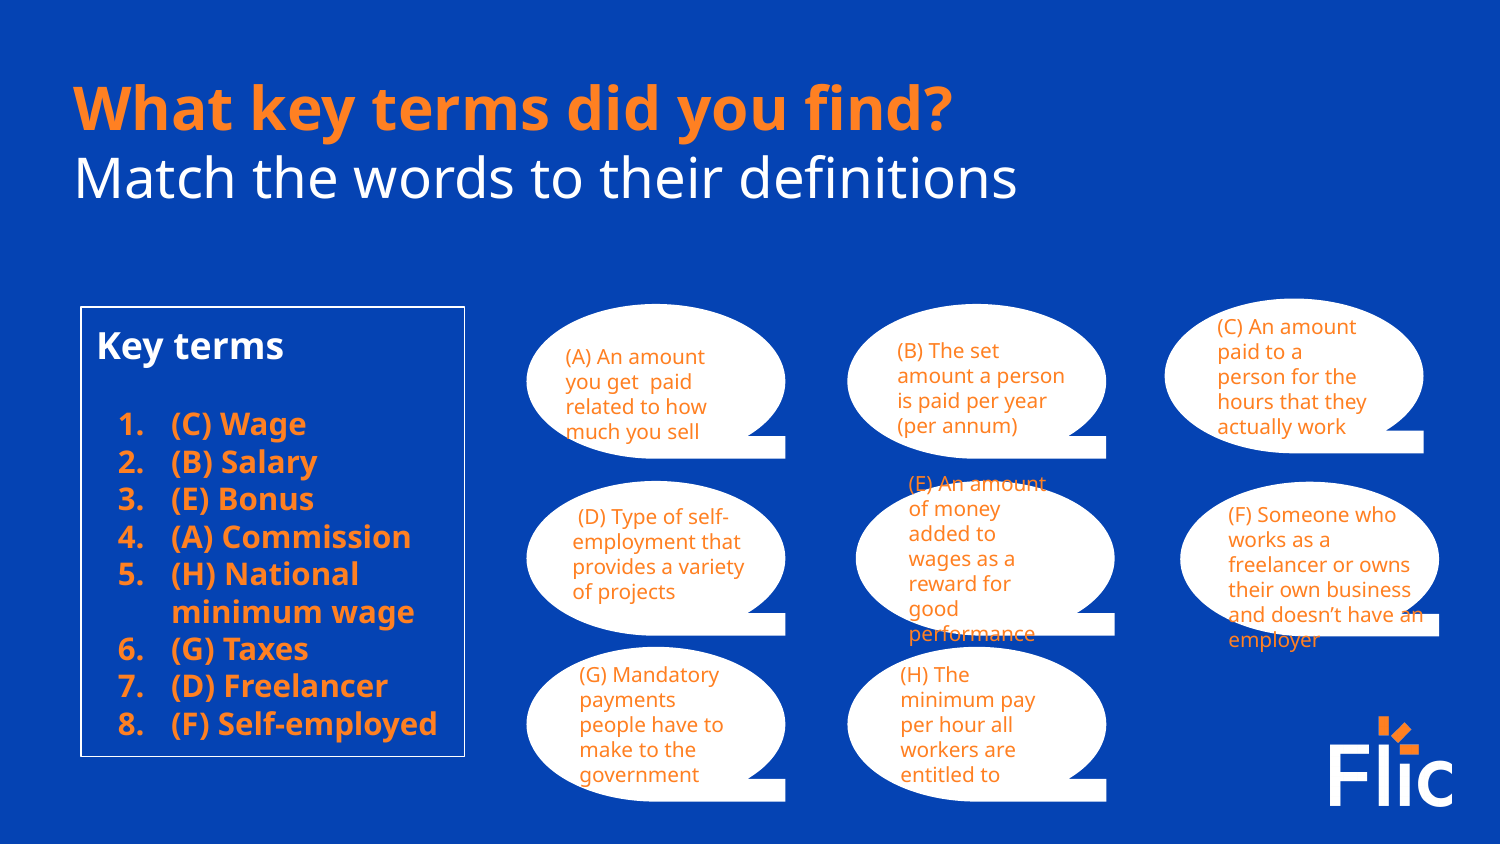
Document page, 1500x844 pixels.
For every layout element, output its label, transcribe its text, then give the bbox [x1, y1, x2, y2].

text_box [526, 298, 1449, 802]
text_box Key terms (C) Wage (B) Salary (E) Bonus (A) Commission (H) National minimum wage (G) Taxes (D) Freelancer (F) Self-employed [81, 307, 465, 757]
picture [1330, 716, 1452, 807]
text_box What key terms did you find? Match the words to their definitions [73, 70, 1265, 225]
